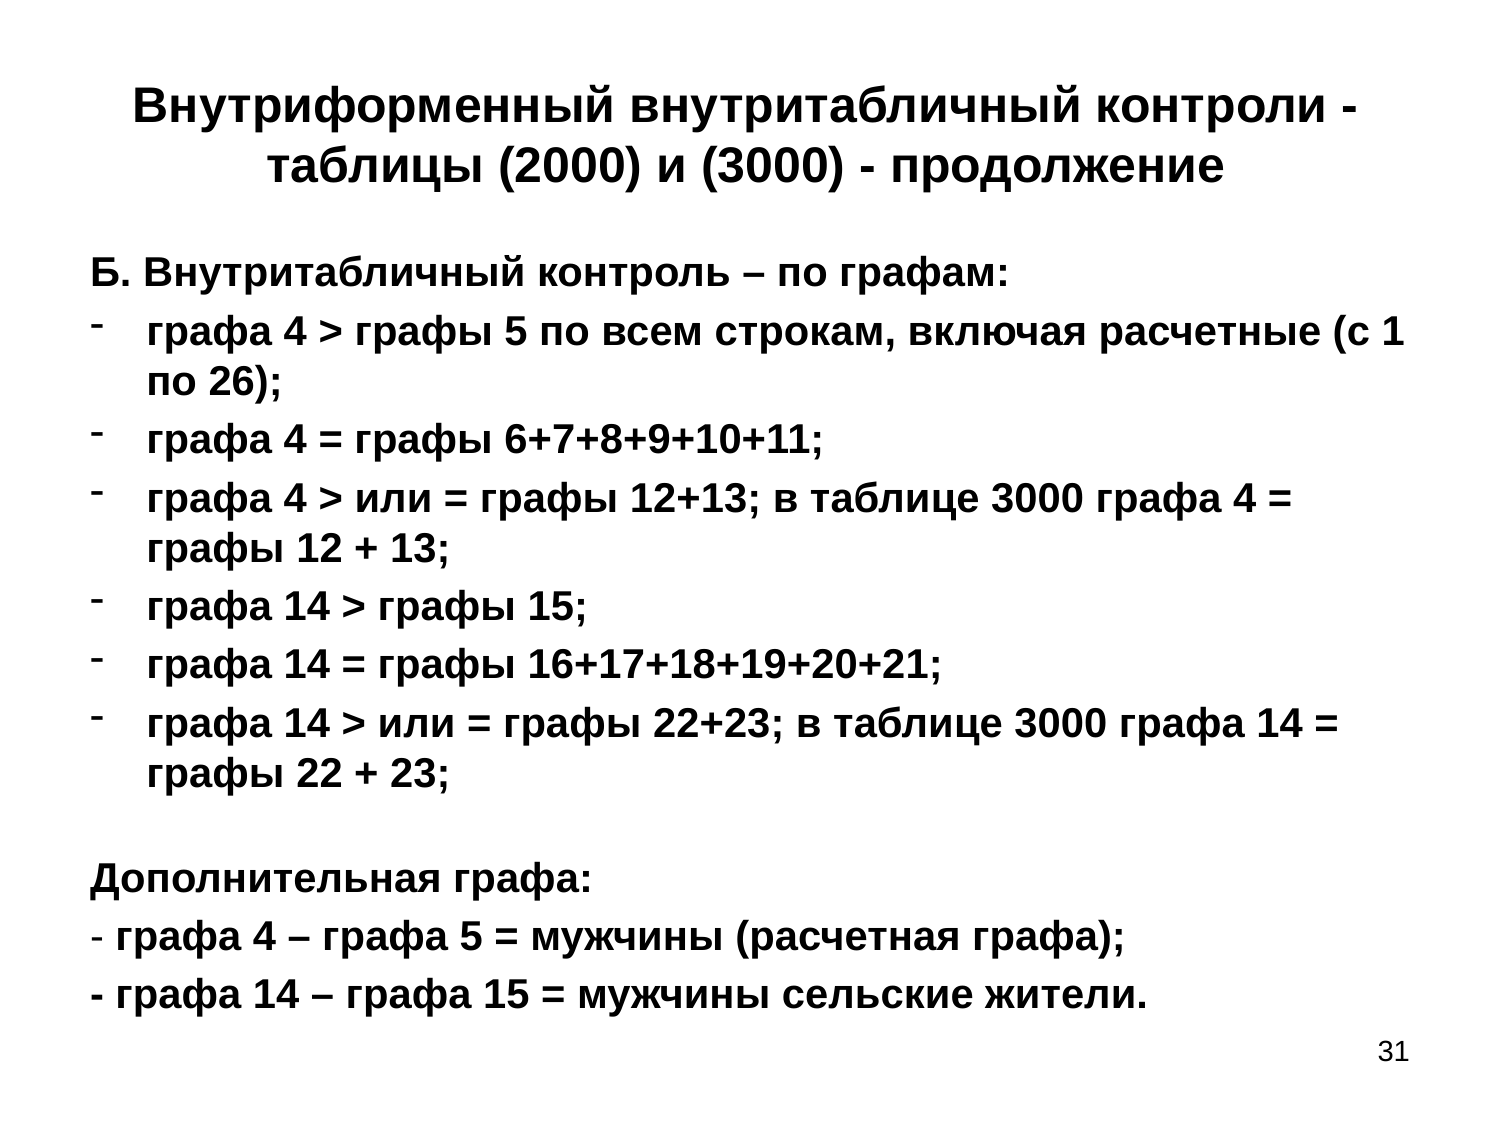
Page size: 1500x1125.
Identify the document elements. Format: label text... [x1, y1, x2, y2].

list Б. Внутритабличный контроль – по графам: графа 4 > графы 5 по всем строкам, включая расчетные (с 1 по 26); графа 4 = графы 6+7+8+9+10+11; графа 4 > или = графы 12+13; в таблице 3000 графа 4 = графы 12 + 13; графа 14 > графы 15; графа 14 = графы 16+17+18+19+20+21; графа 14 > или = графы 22+23; в таблице 3000 графа 14 = графы 22 + 23; Дополнительная графа: - графа 4 – графа 5 = мужчины (расчетная графа); - графа 14 – графа 15 = мужчины сельские жители. [74, 237, 1426, 1043]
slide_number 31 [1074, 1024, 1425, 1103]
title Внутриформенный внутритабличный контроли -таблицы (2000) и (3000) - продолжение [70, 38, 1422, 226]
